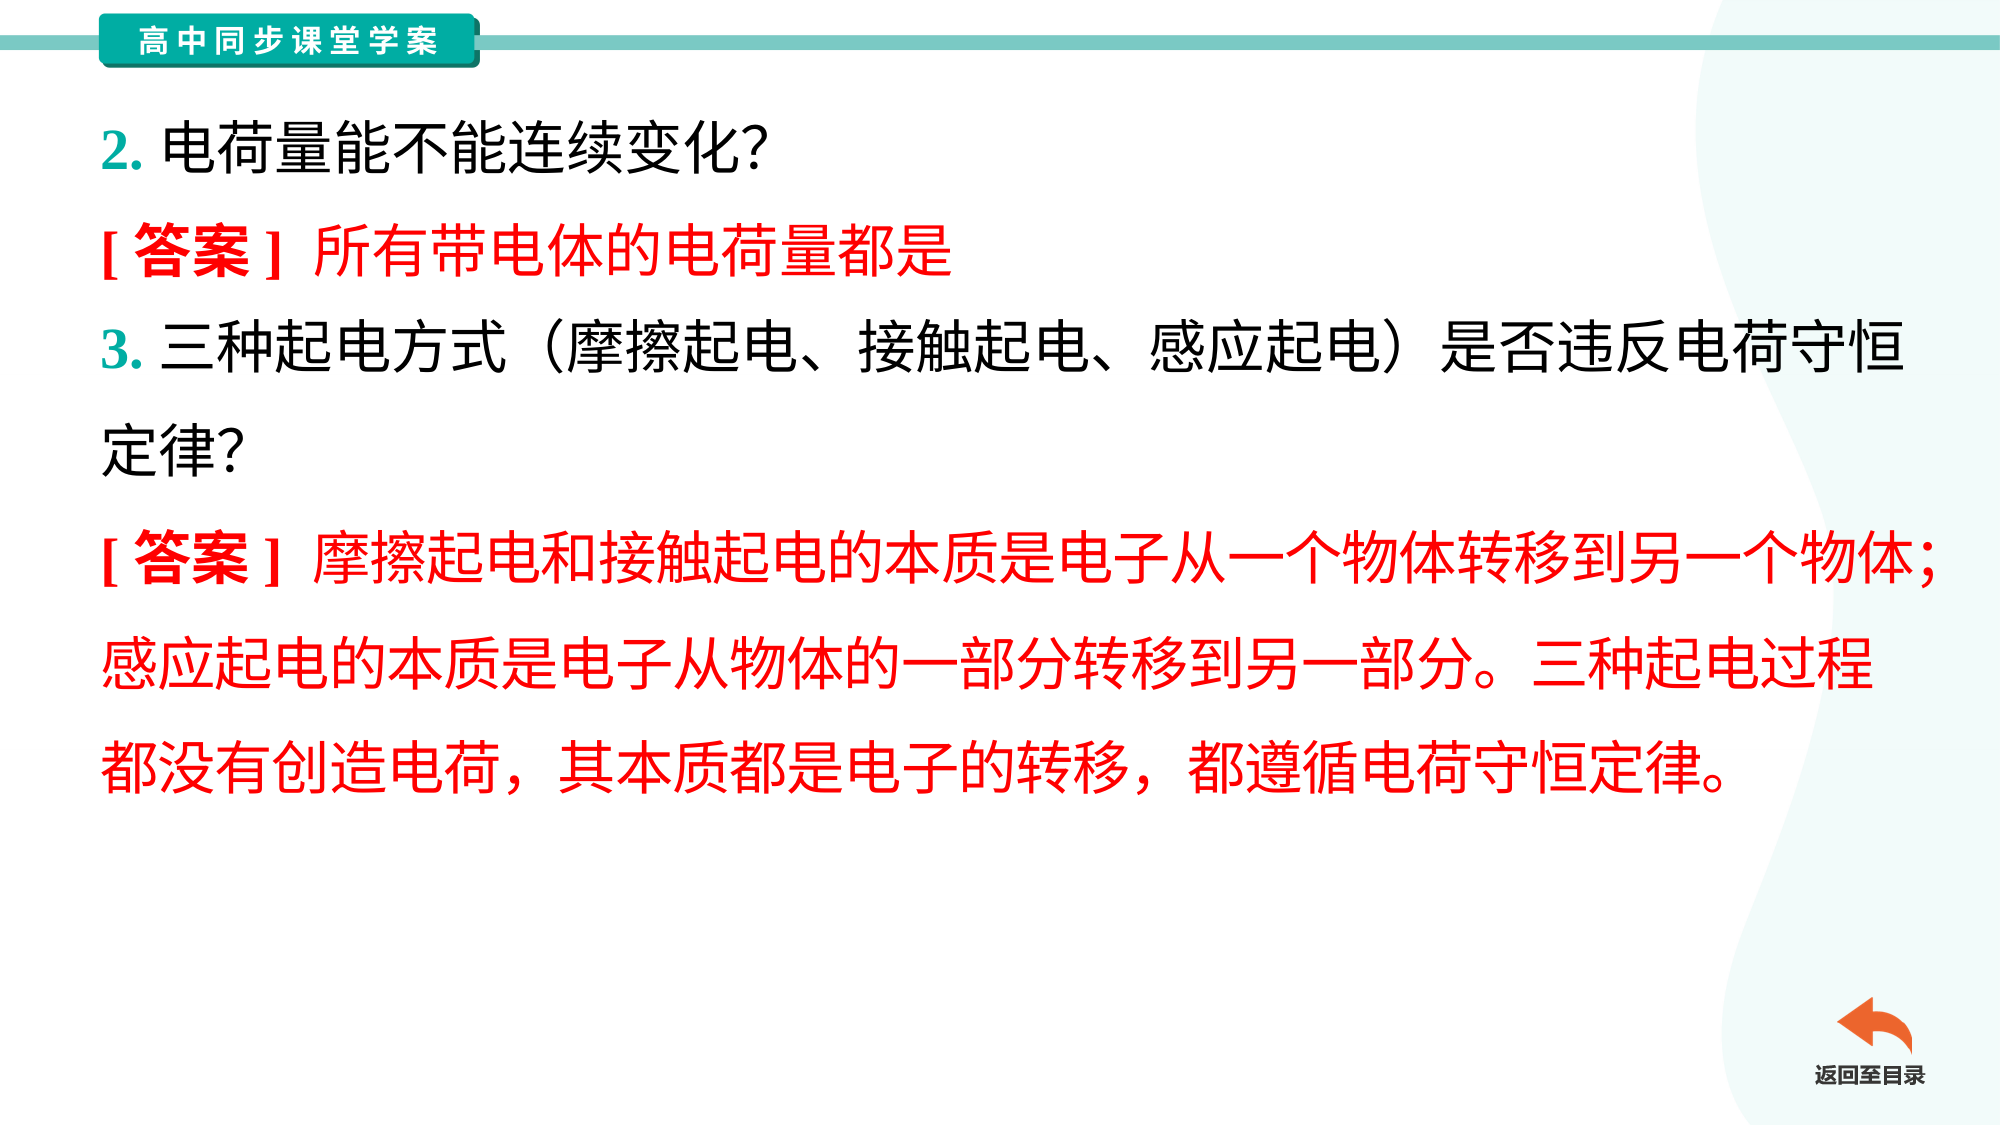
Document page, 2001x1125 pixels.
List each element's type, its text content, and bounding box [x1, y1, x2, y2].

text_box [答案] 摩擦起电和接触起电的本质是电子从一个物体转移到另一个物体； 感应起电的本质是电子从物体的一部分转移到另一部分。三种起电过程 都没有创造电荷，其本质都是电子的转移，都遵循电荷守恒定律。 [100, 484, 1899, 791]
text_box 2.电荷量能不能连续变化？ [100, 76, 1899, 170]
picture [0, 0, 2000, 1125]
text_box 3.三种起电方式（摩擦起电、接触起电、感应起电）是否违反电荷守恒 定律？ [100, 273, 1899, 474]
